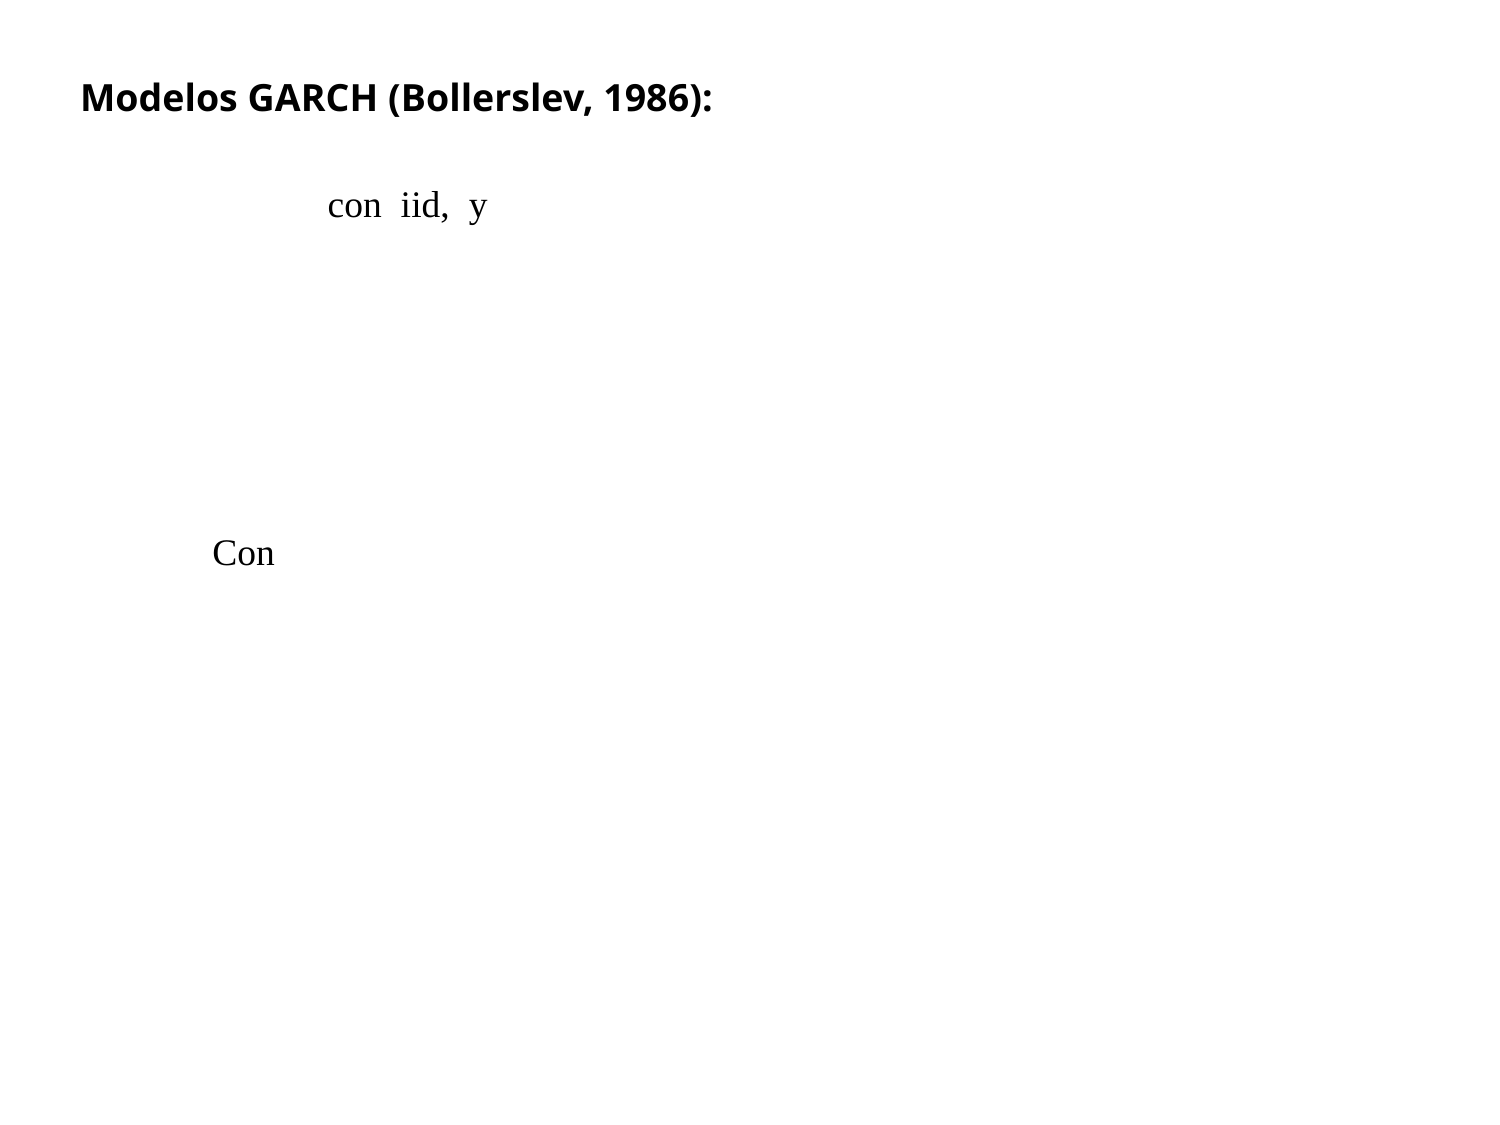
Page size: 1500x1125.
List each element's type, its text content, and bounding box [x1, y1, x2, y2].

text_box Modelos GARCH (Bollerslev, 1986): [65, 66, 729, 127]
